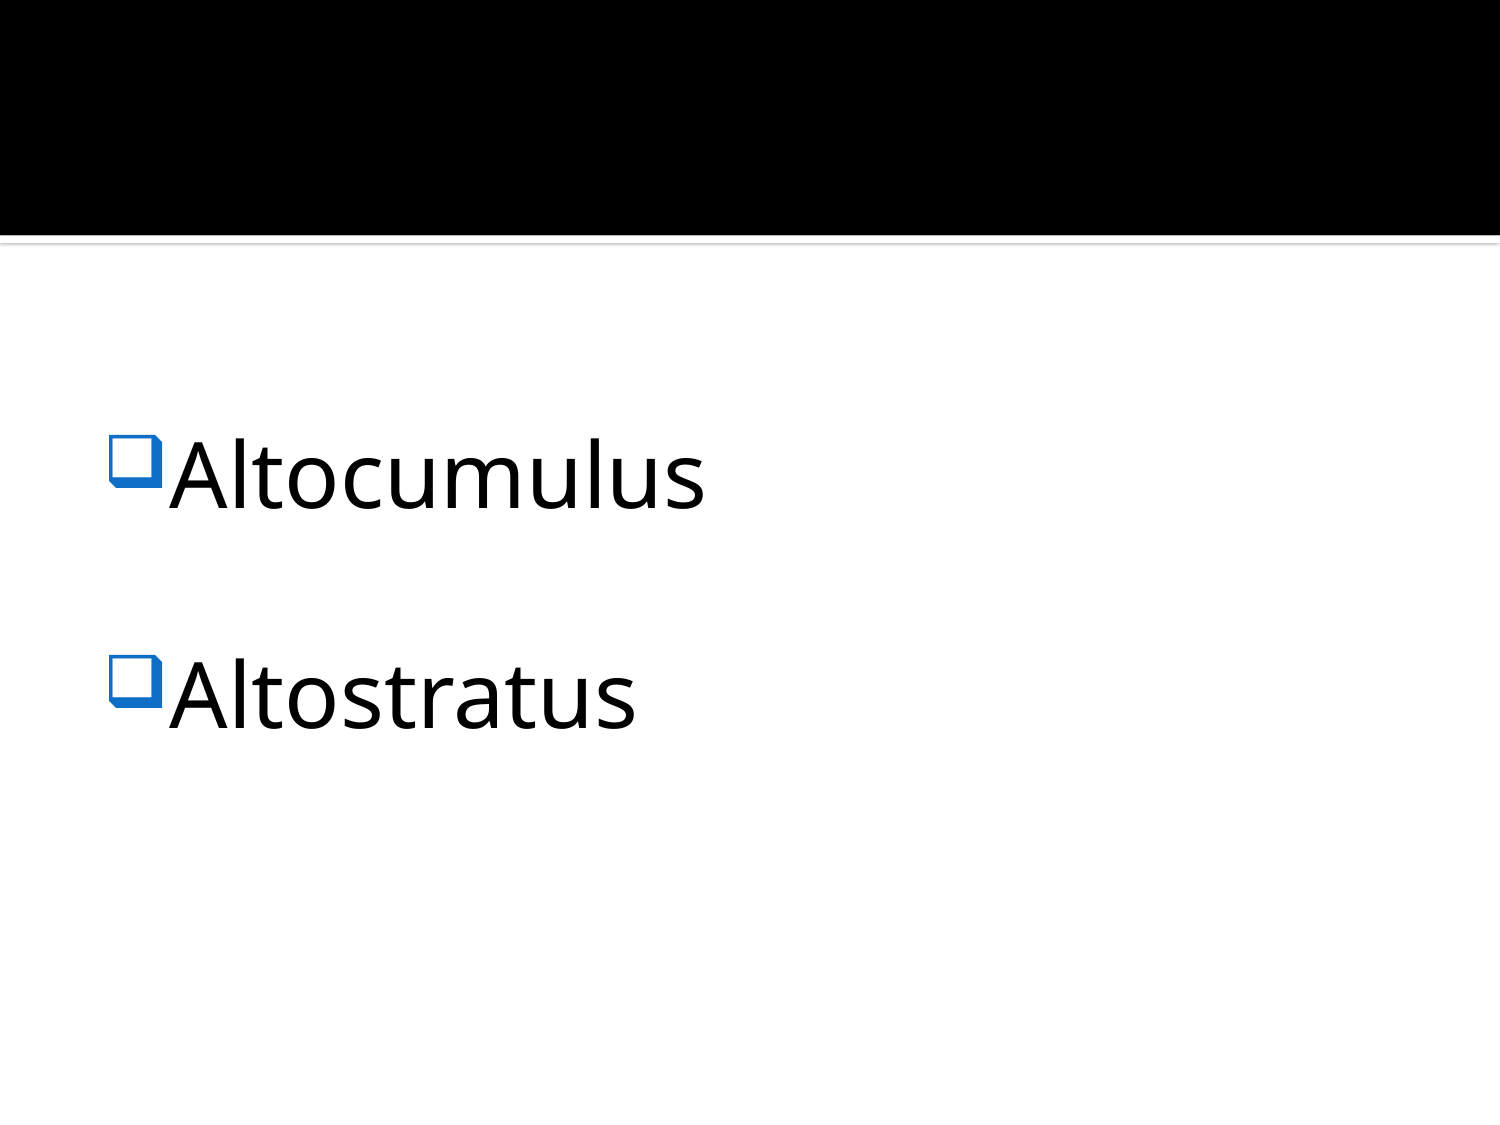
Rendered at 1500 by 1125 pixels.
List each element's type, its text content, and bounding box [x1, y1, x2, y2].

list Altocumulus Altostratus [75, 291, 1425, 1050]
